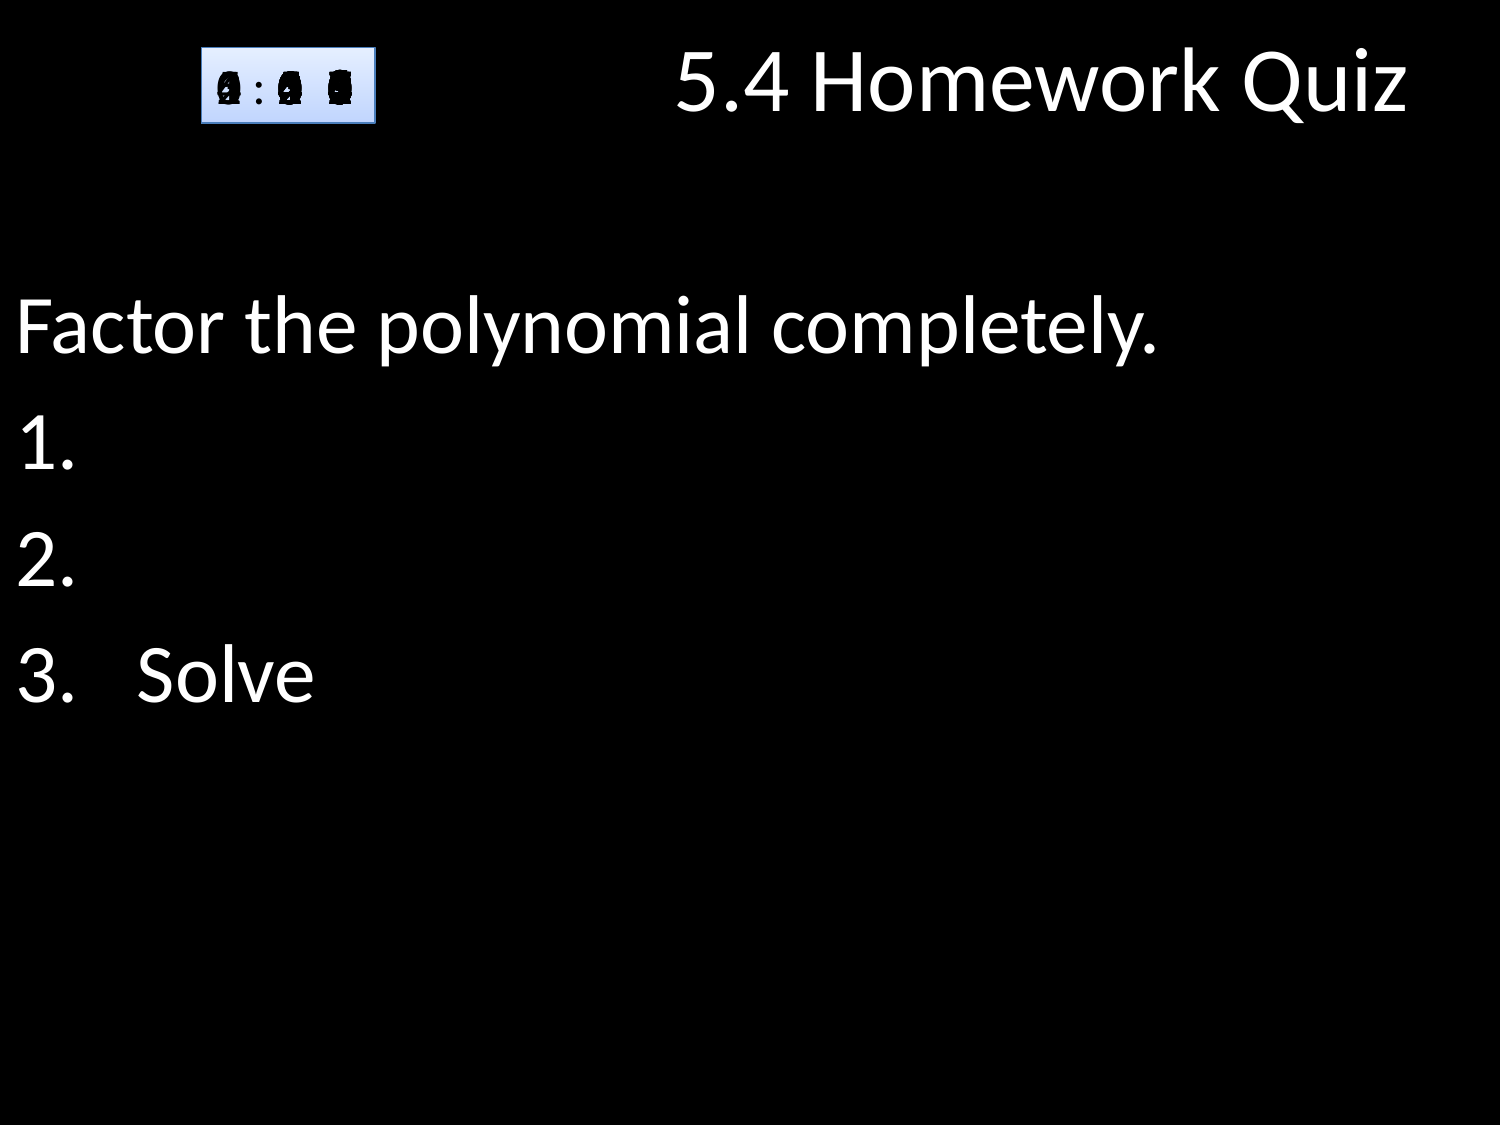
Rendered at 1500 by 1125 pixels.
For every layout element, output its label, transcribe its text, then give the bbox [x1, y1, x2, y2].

text_box [201, 47, 376, 124]
text_box 9 [312, 47, 363, 123]
text_box 0 [201, 47, 252, 123]
title 5.4 Homework Quiz [75, 0, 1425, 150]
text_box : [252, 47, 262, 123]
text_box 0 [262, 47, 312, 123]
